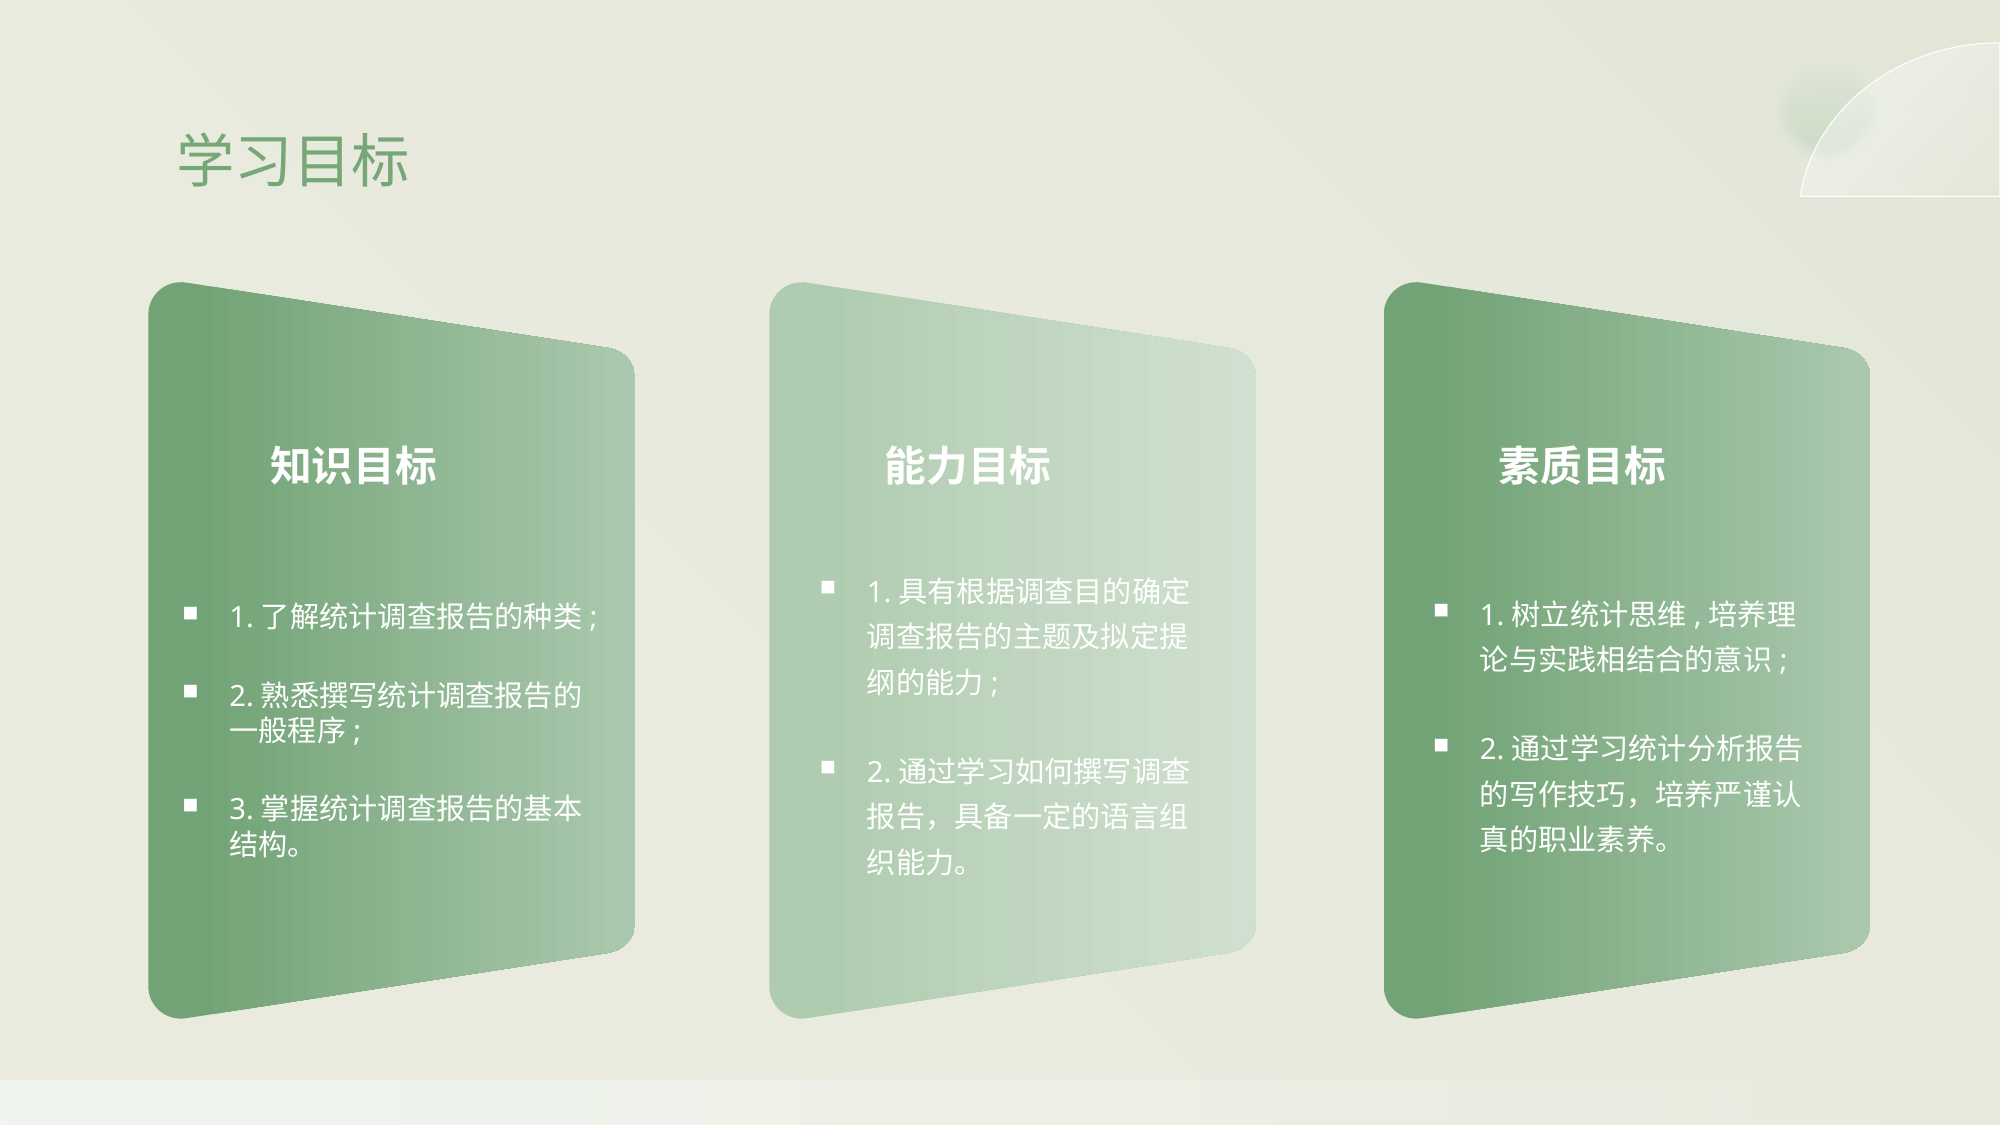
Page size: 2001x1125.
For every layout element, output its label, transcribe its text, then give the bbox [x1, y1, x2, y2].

text_box 知识目标 [270, 439, 602, 506]
text_box [148, 282, 636, 1019]
text_box 素质目标 [1498, 439, 1830, 506]
text_box 1.了解统计调查报告的种类; 2.熟悉撰写统计调查报告的一般程序; 3.掌握统计调查报告的基本结构。 [182, 570, 602, 889]
text_box [769, 282, 1257, 1019]
text_box [1533, 97, 2000, 248]
text_box 1.具有根据调查目的确定调查报告的主题及拟定提纲的能力; 2.通过学习如何撰写调查报告，具备一定的语言组织能力。 [819, 562, 1205, 880]
text_box 能力目标 [884, 439, 1216, 506]
text_box 1.树立统计思维,培养理论与实践相结合的意识; 2.通过学习统计分析报告的写作技巧，培养严谨认真的职业素养。 [1433, 562, 1818, 880]
text_box [1383, 282, 1871, 1019]
text_box 学习目标 [161, 89, 829, 240]
